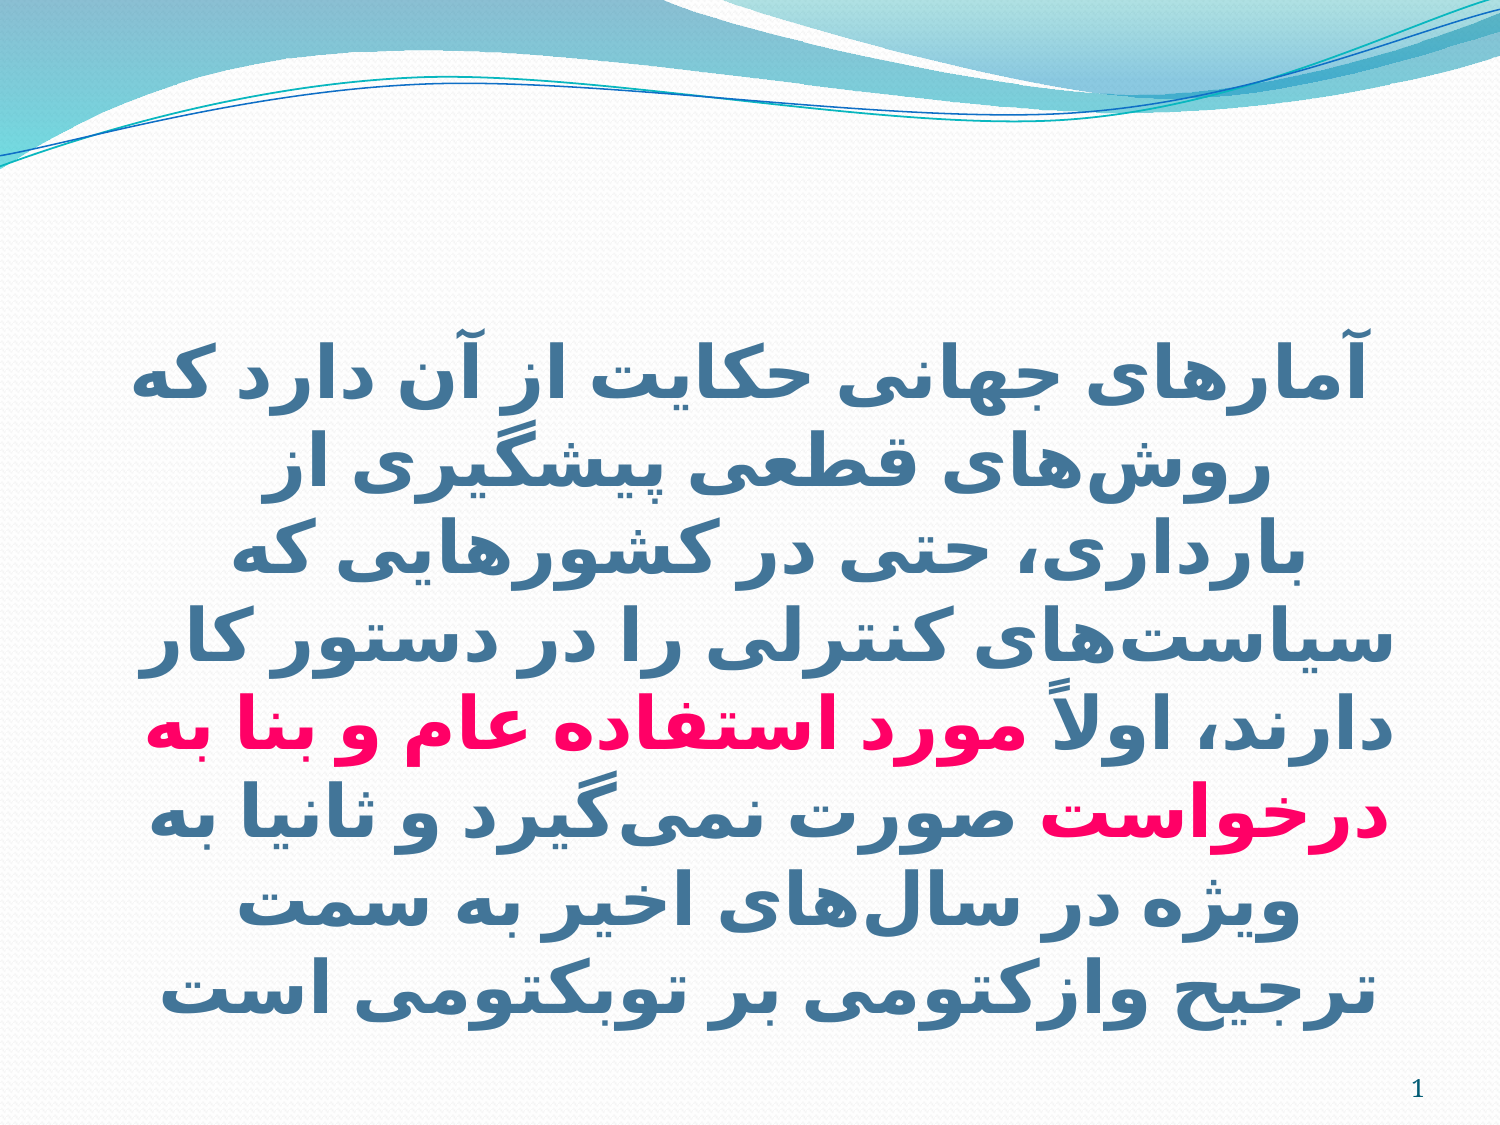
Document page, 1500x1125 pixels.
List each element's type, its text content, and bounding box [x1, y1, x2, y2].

list آمارهای جهانی حکایت از آن دارد که روش‌های قطعی پیشگیری از بارداری، حتی در کشورهایی که سیاست‌های کنترلی را در دستور کار دارند، اولاً مورد استفاده عام و بنا به درخواست صورت نمی‌گیرد و ثانیا به ویژه در سال‌های اخیر به سمت ترجیح وازکتومی بر توبکتومی است [75, 317, 1425, 1038]
slide_number 1 [1299, 1042, 1425, 1103]
